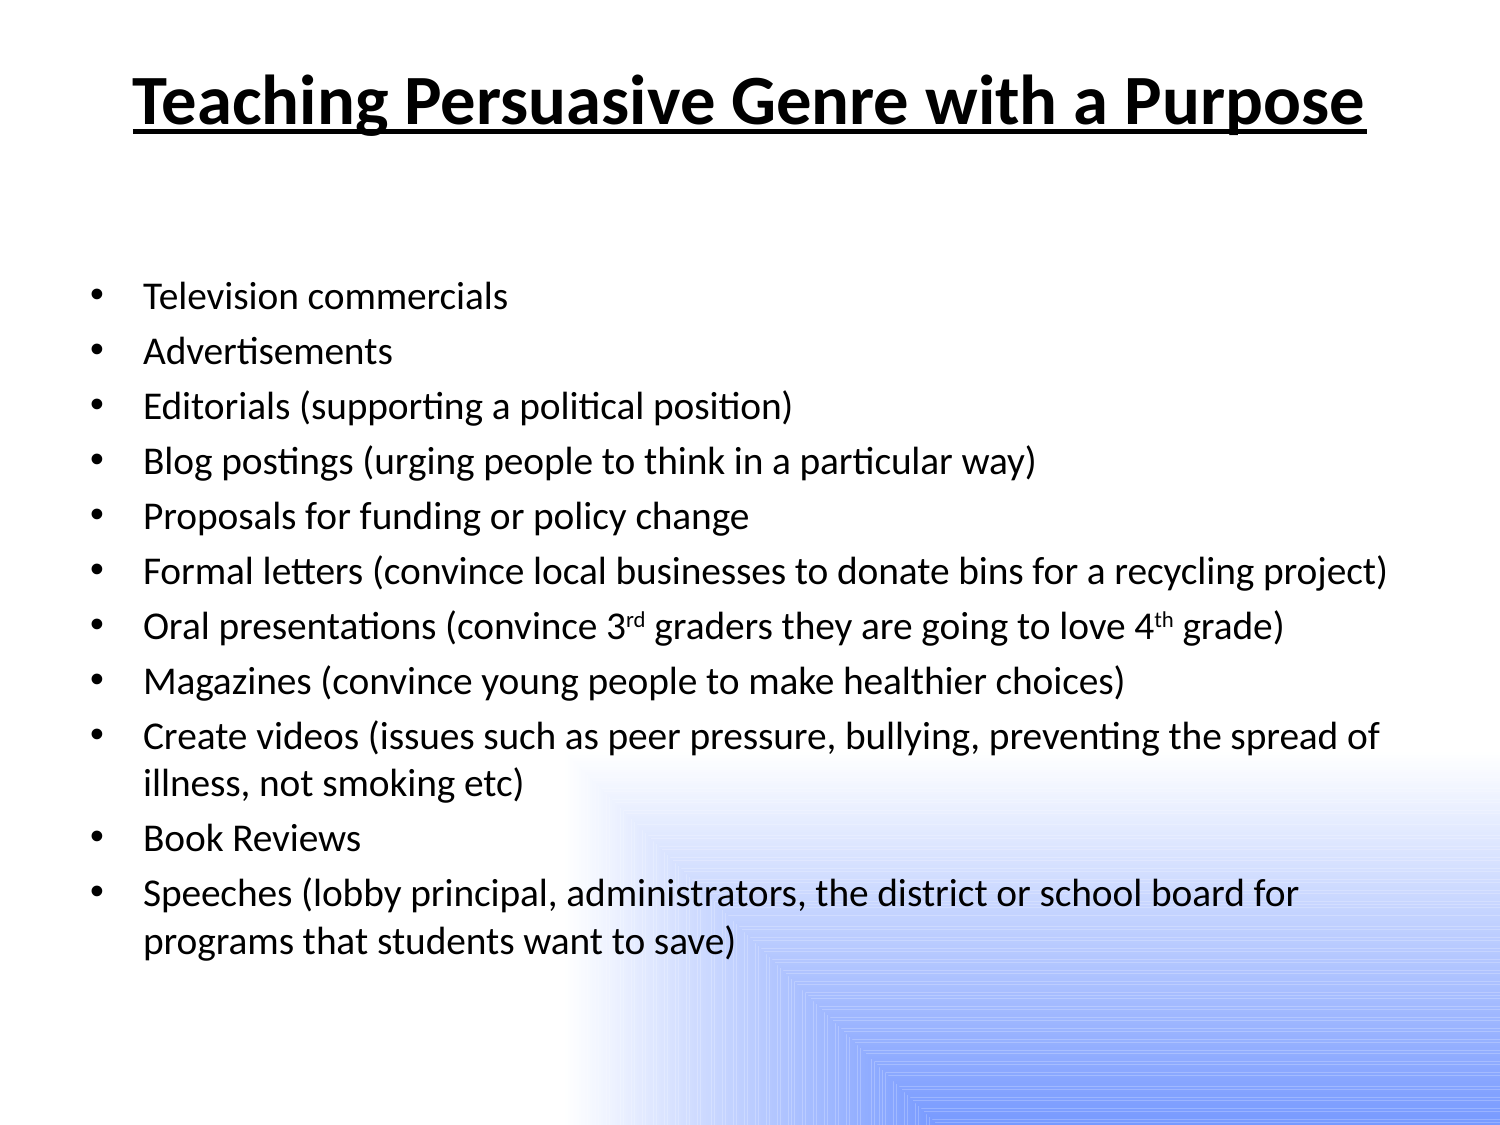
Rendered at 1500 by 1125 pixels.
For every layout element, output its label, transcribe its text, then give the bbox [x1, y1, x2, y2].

title Teaching Persuasive Genre with a Purpose [75, 45, 1425, 233]
list Television commercials Advertisements Editorials (supporting a political position) Blog postings (urging people to think in a particular way) Proposals for funding or policy change Formal letters (convince local businesses to donate bins for a recycling project) Oral presentations (convince 3rd graders they are going to love 4th grade) Magazines (convince young people to make healthier choices) Create videos (issues such as peer pressure, bullying, preventing the spread of illness, not smoking etc) Book Reviews Speeches (lobby principal, administrators, the district or school board for programs that students want to save) [75, 262, 1425, 1005]
